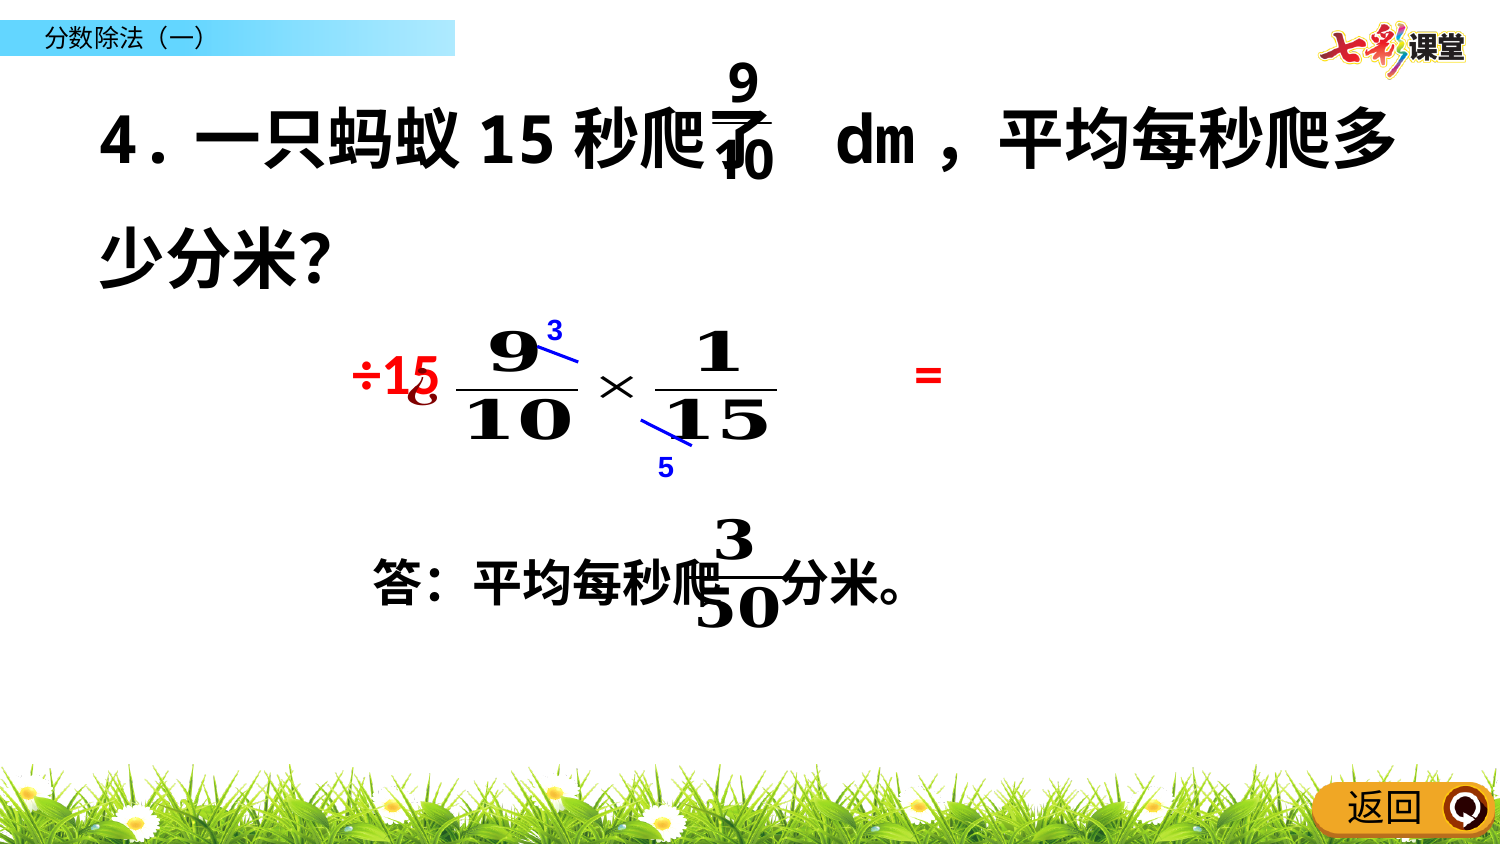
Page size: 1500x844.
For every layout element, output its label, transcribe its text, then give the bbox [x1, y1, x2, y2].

picture [0, 764, 1500, 844]
text_box 4.一只蚂蚁15秒爬了 dm，平均每秒爬多少分米？ [83, 49, 1443, 305]
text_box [703, 49, 782, 193]
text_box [640, 419, 693, 447]
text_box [536, 346, 579, 363]
text_box 3 [532, 303, 599, 354]
text_box 答：平均每秒爬 分米。 [357, 544, 944, 619]
picture [1316, 20, 1468, 80]
text_box 5 [643, 440, 710, 491]
